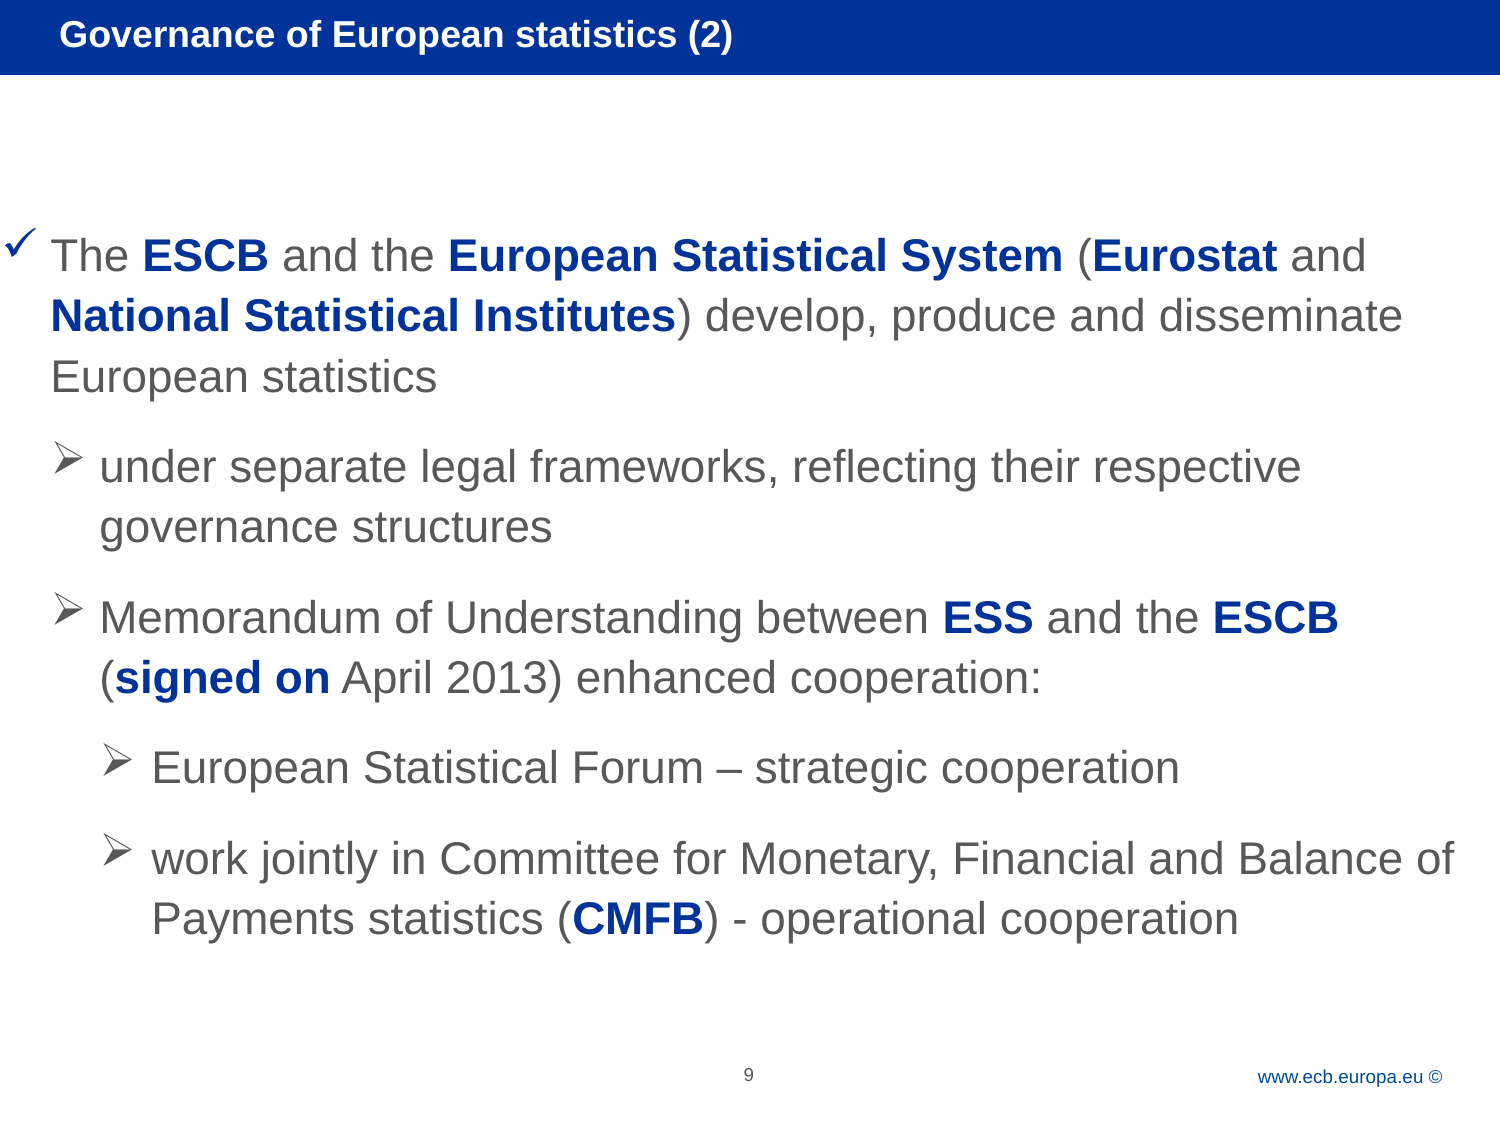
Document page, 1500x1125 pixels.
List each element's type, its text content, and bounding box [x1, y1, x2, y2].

text_box [1388, 1057, 1495, 1118]
slide_number 9 [714, 1062, 783, 1102]
list The ESCB and the European Statistical System (Eurostat and National Statistical Institutes) develop, produce and disseminate European statistics under separate legal frameworks, reflecting their respective governance structures Memorandum of Understanding between ESS and the ESCB (signed on April 2013) enhanced cooperation: European Statistical Forum – strategic cooperation work jointly in Committee for Monetary, Financial and Balance of Payments statistics (CMFB) - operational cooperation [1, 220, 1467, 1012]
text_box Governance of European statistics (2) [44, 3, 1500, 110]
